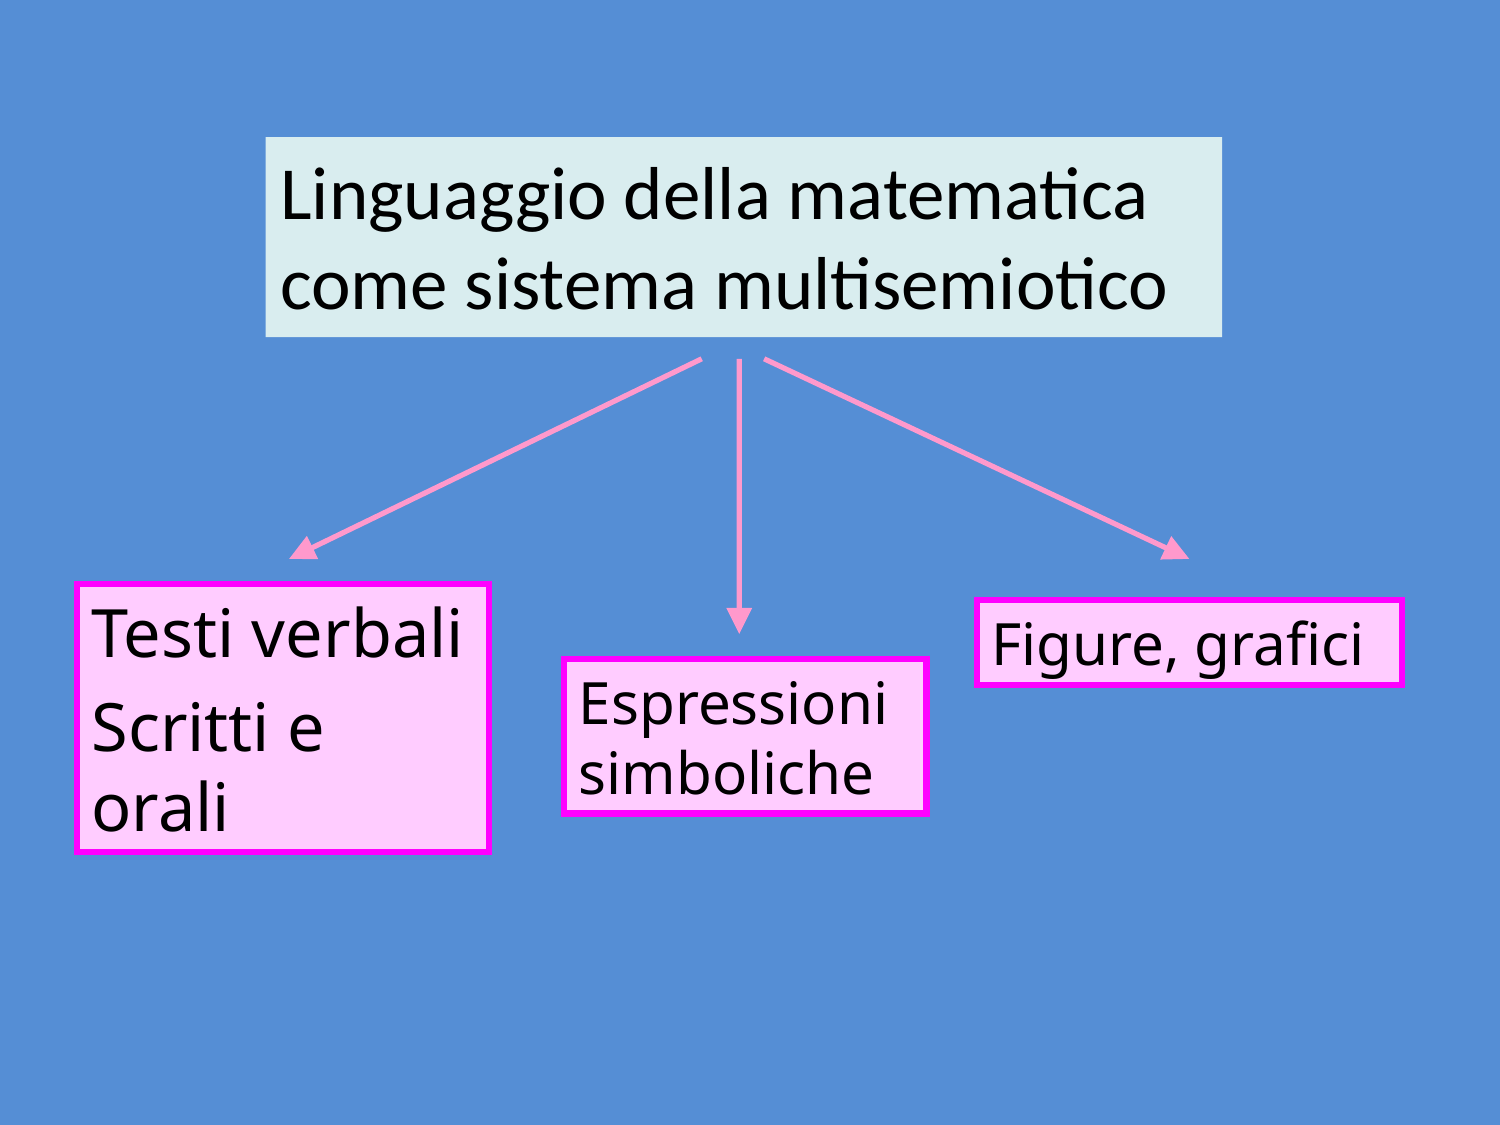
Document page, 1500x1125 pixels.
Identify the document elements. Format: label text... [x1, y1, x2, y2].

text_box Linguaggio della matematica come sistema multisemiotico [265, 137, 1223, 338]
text_box Figure, grafici [976, 600, 1402, 685]
text_box Espressioni simboliche [564, 658, 927, 814]
text_box [764, 358, 1190, 560]
text_box [289, 358, 702, 560]
text_box [728, 358, 750, 634]
text_box Testi verbali Scritti e orali [76, 583, 490, 852]
